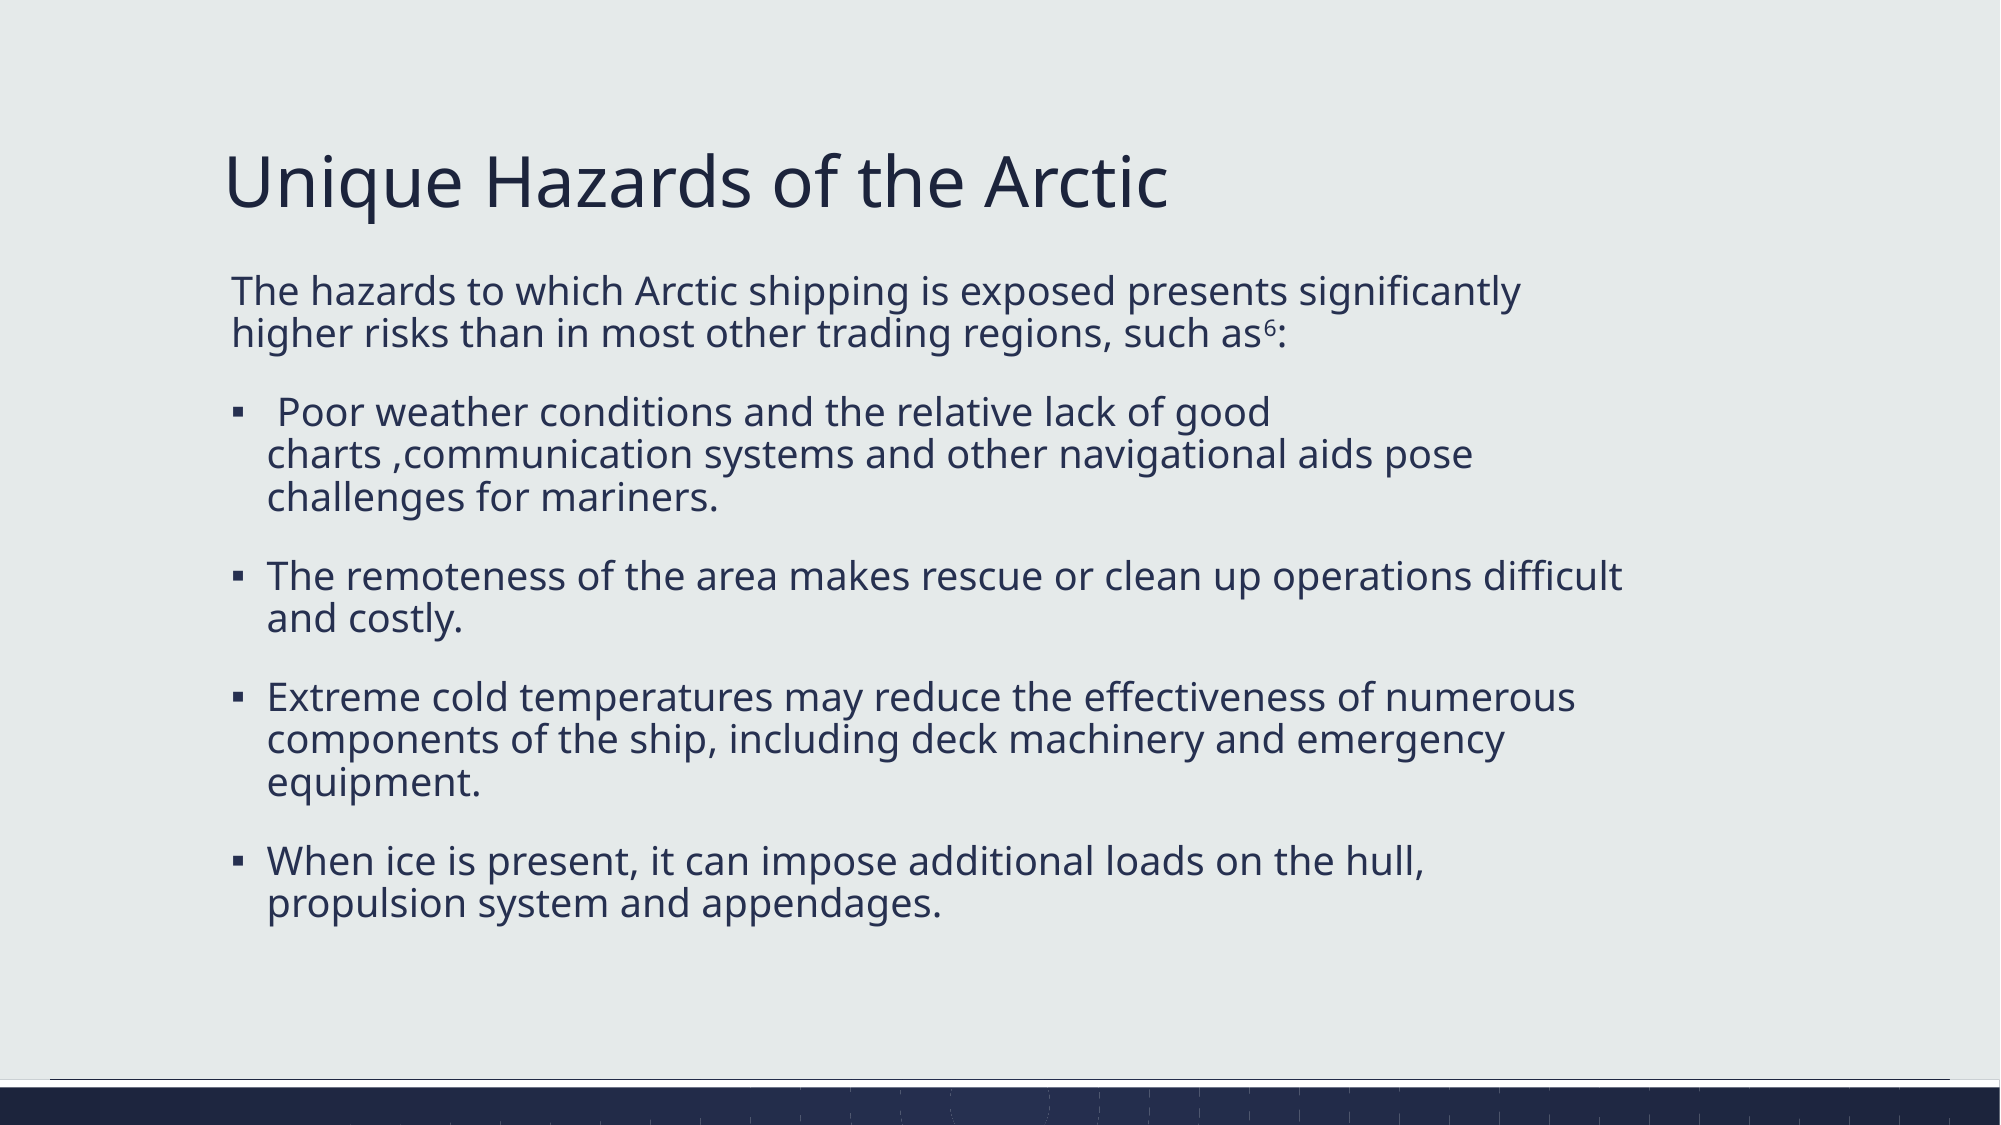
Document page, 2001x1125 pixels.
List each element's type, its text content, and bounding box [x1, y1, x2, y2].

title Unique Hazards of the Arctic [208, 27, 1769, 231]
list The hazards to which Arctic shipping is exposed presents significantly higher risks than in most other trading regions, such as6: Poor weather conditions and the relative lack of good charts ,communication systems and other navigational aids pose challenges for mariners. The remoteness of the area makes rescue or clean up operations difficult and costly. Extreme cold temperatures may reduce the effectiveness of numerous components of the ship, including deck machinery and emergency equipment. When ice is present, it can impose additional loads on the hull, propulsion system and appendages. [208, 263, 1646, 940]
